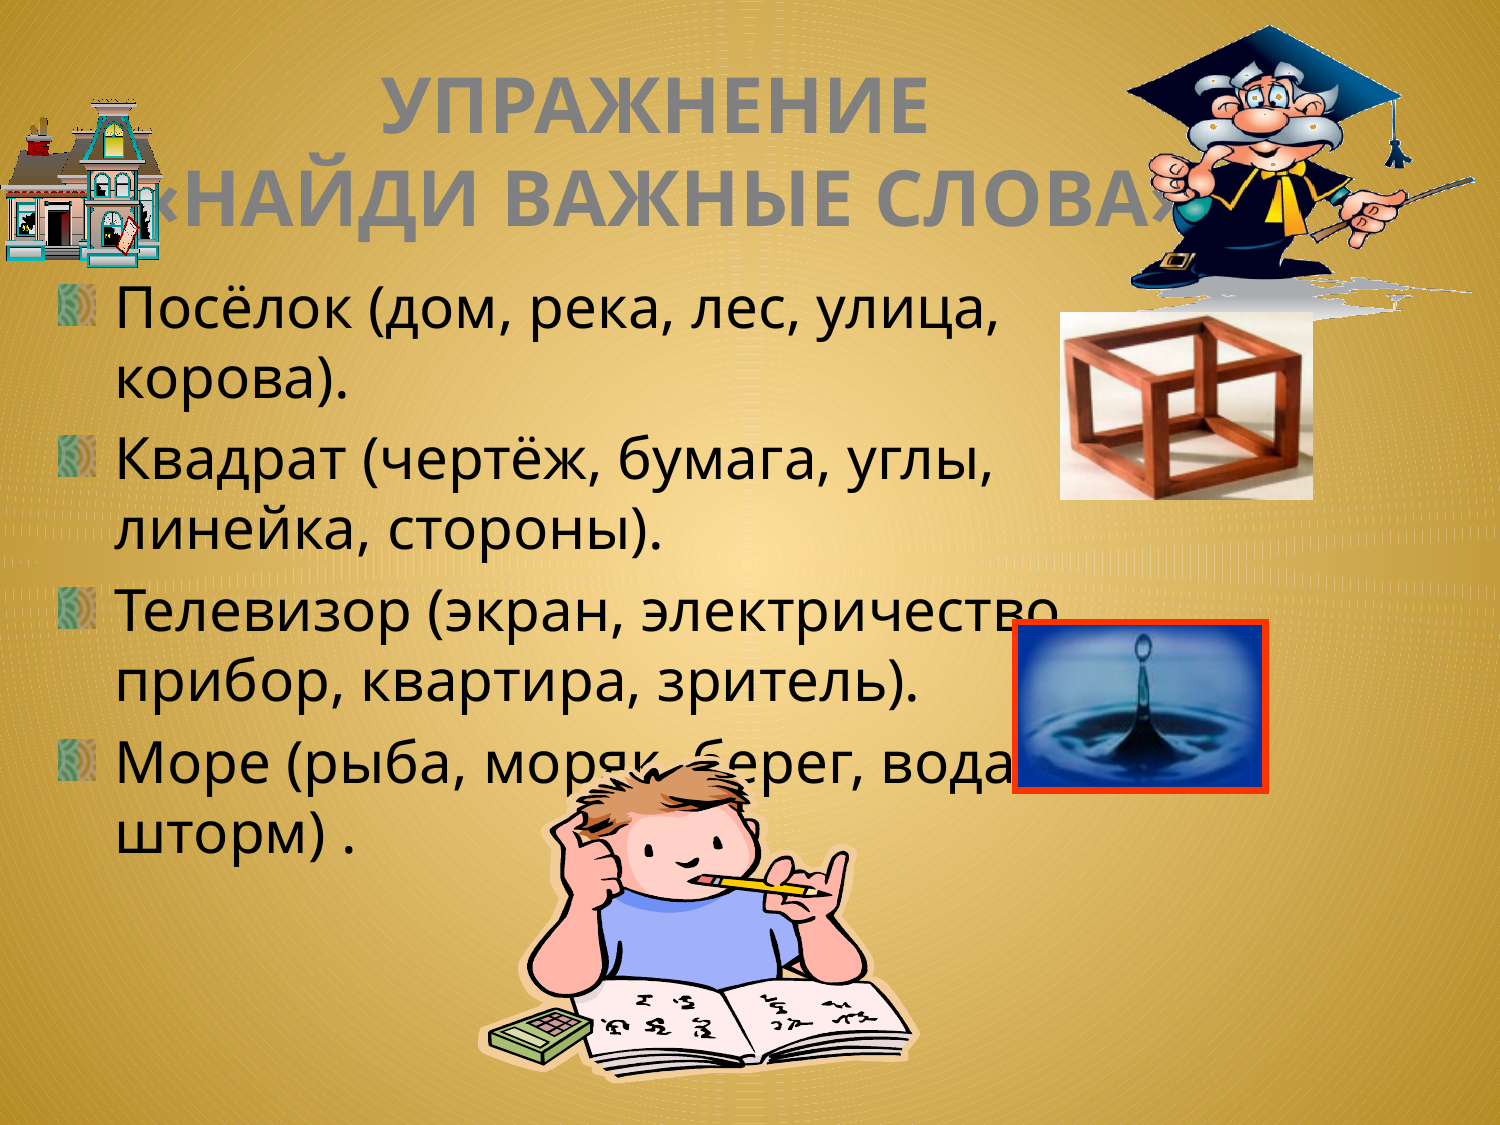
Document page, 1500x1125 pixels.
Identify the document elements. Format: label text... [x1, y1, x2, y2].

picture [474, 749, 926, 1088]
picture [1017, 624, 1263, 788]
title Упражнение «Найди важные слова» [72, 54, 1119, 243]
picture [58, 284, 96, 326]
picture [1059, 24, 1476, 501]
list Посёлок (дом, река, лес, улица, корова). Квадрат (чертёж, бумага, углы, линейка, стороны). Телевизор (экран, электричество, прибор, квартира, зритель). Море (рыба, моряк, берег, вода, шторм) . [42, 261, 1256, 1001]
picture [58, 435, 96, 477]
picture [0, 99, 163, 269]
picture [58, 739, 96, 781]
picture [58, 587, 96, 629]
